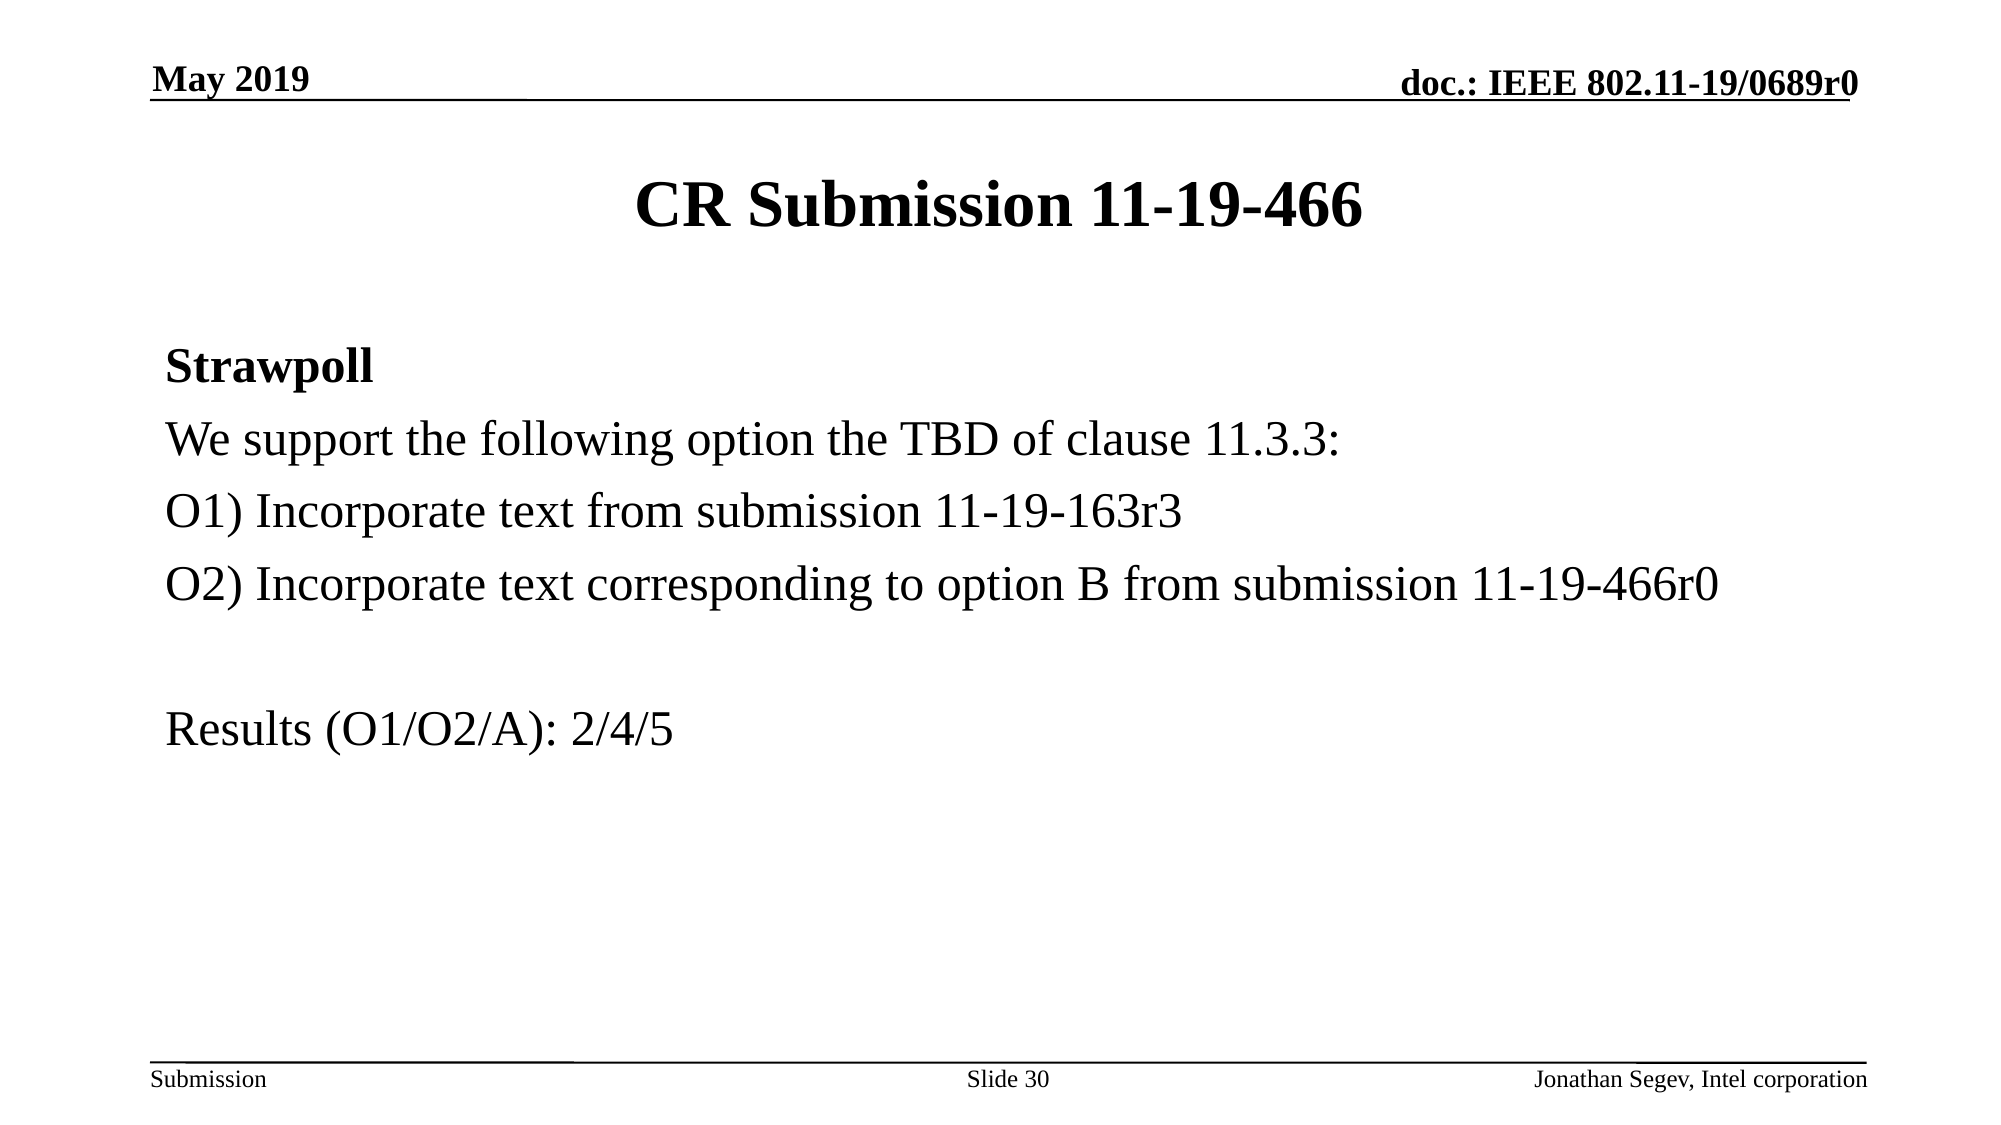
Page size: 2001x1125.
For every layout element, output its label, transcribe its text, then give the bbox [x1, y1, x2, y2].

title CR Submission 11-19-466 [149, 112, 1850, 288]
slide_number Slide 30 [950, 1061, 1067, 1123]
footer Jonathan Segev, Intel corporation [1171, 1061, 1869, 1093]
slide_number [152, 54, 563, 100]
list Strawpoll We support the following option the TBD of clause 11.3.3: O1) Incorporate text from submission 11-19-163r3 O2) Incorporate text corresponding to option B from submission 11-19-466r0 Results (O1/O2/A): 2/4/5 [149, 324, 1850, 1000]
